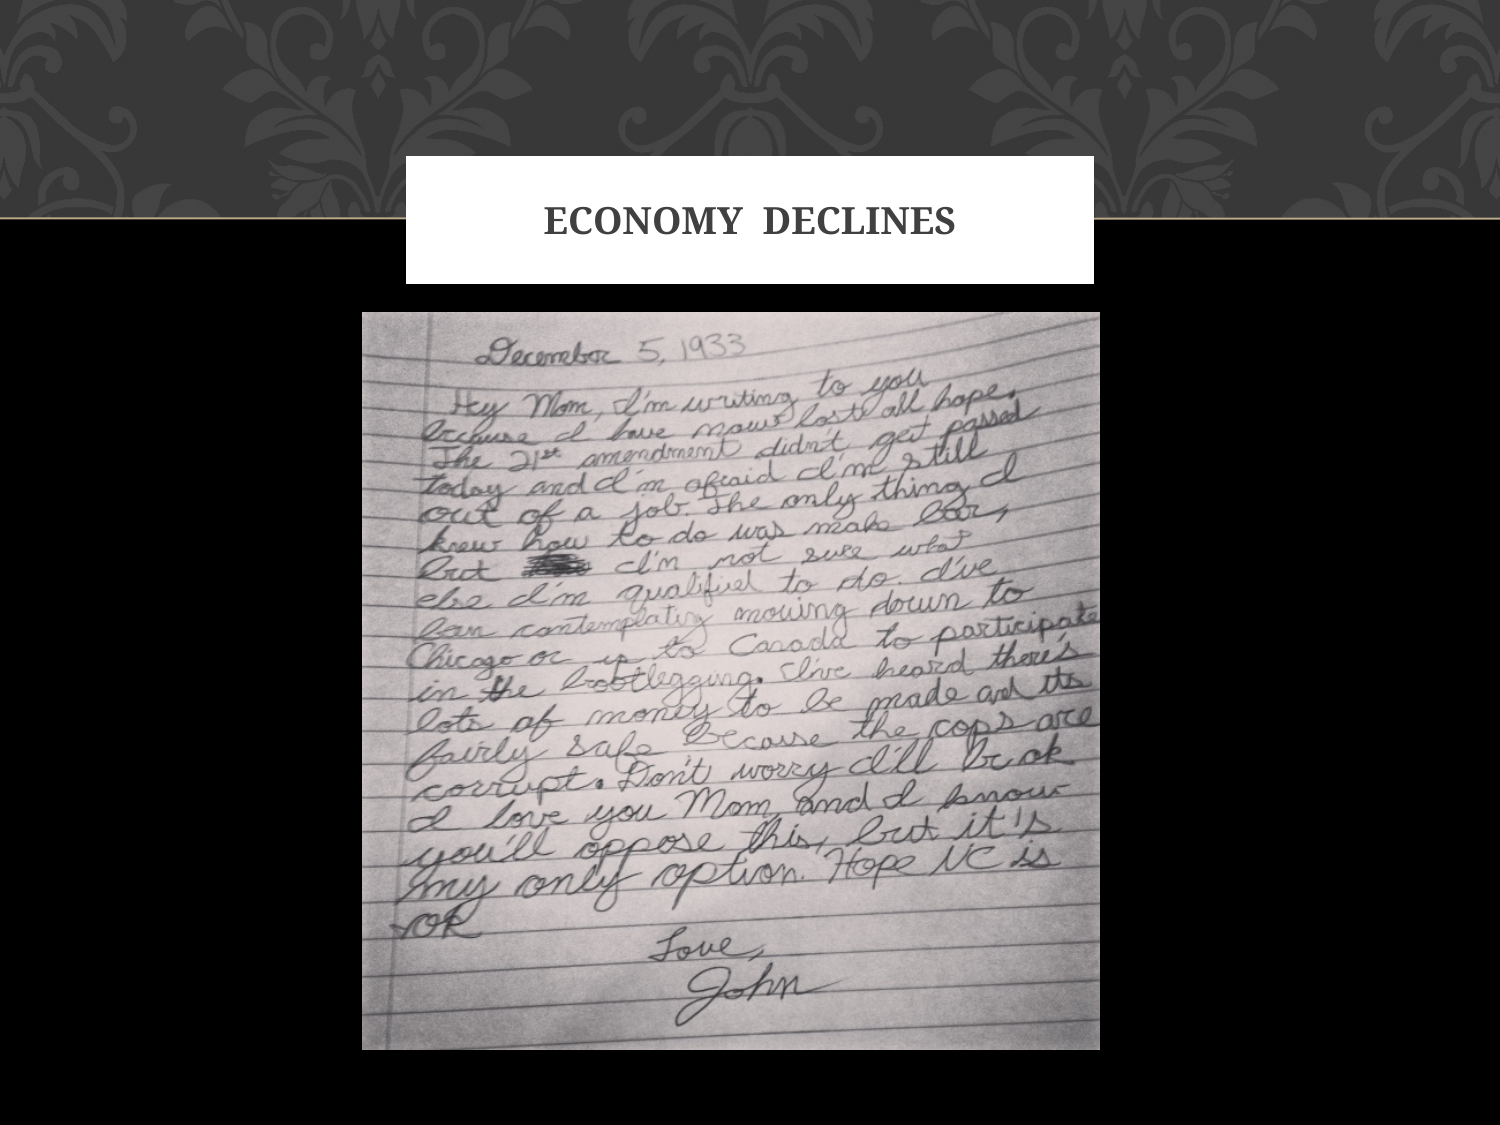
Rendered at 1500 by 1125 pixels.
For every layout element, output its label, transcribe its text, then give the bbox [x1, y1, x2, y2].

title Economy DECLINES [406, 156, 1094, 284]
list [362, 312, 1101, 1051]
